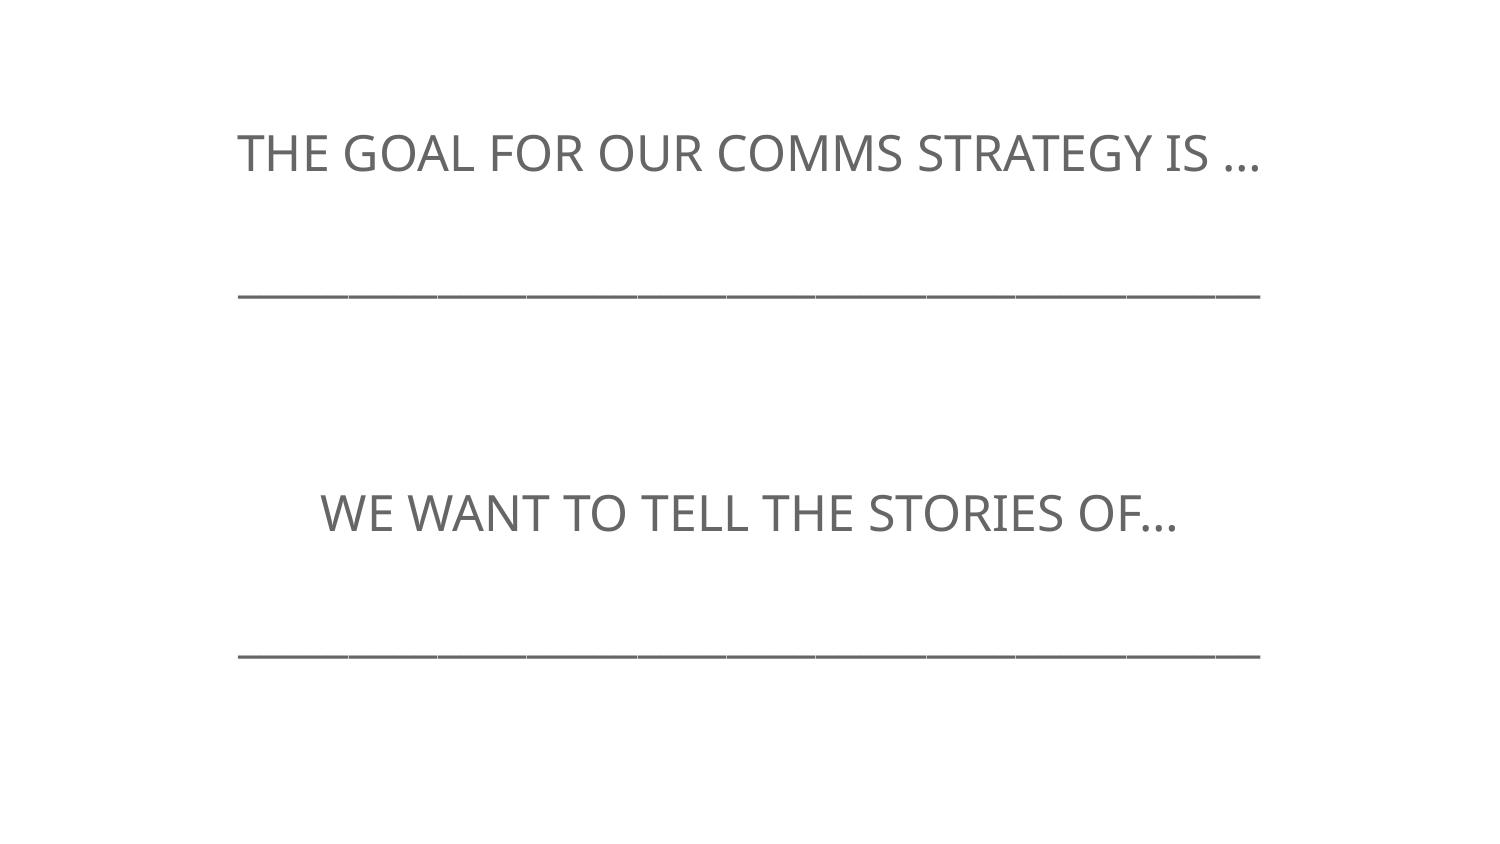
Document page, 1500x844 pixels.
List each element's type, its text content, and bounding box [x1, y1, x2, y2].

text_box THE GOAL FOR OUR COMMS STRATEGY IS … ______________________________________________ WE WANT TO TELL THE STORIES OF… ______________________________________________ [54, 106, 1446, 786]
